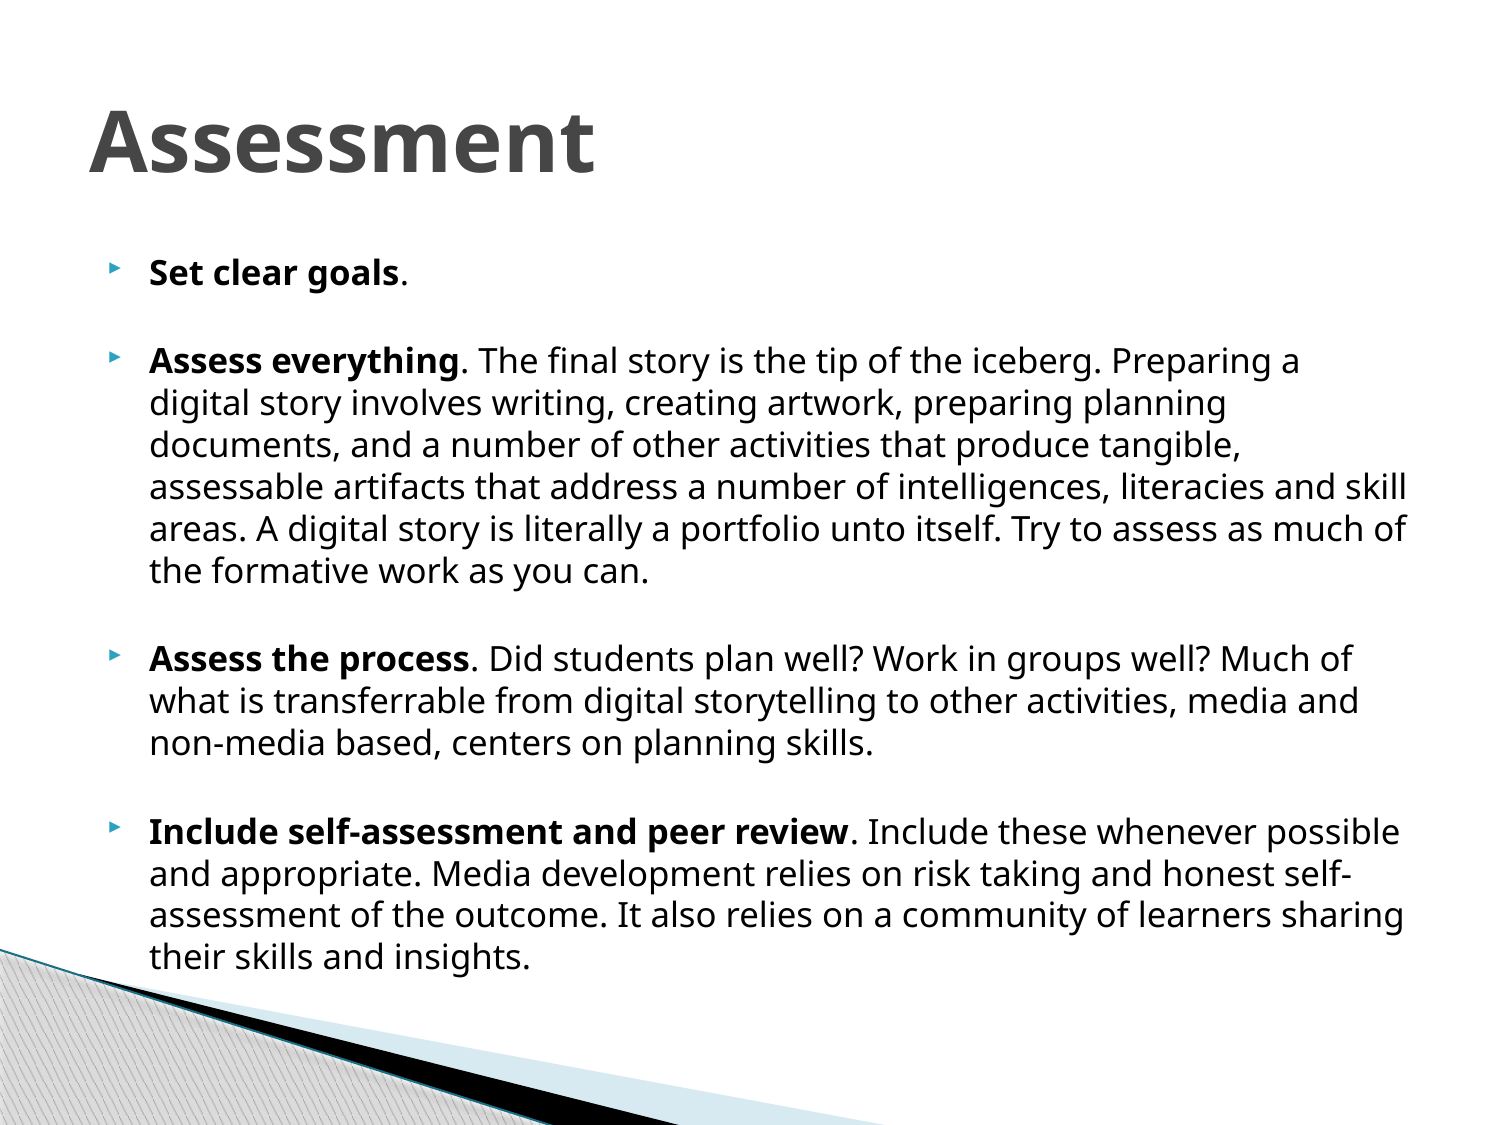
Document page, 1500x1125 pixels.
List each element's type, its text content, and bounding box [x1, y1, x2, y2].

list Set clear goals. Assess everything. The final story is the tip of the iceberg. Preparing a digital story involves writing, creating artwork, preparing planning documents, and a number of other activities that produce tangible, assessable artifacts that address a number of intelligences, literacies and skill areas. A digital story is literally a portfolio unto itself. Try to assess as much of the formative work as you can. Assess the process. Did students plan well? Work in groups well? Much of what is transferrable from digital storytelling to other activities, media and non-media based, centers on planning skills. Include self-assessment and peer review. Include these whenever possible and appropriate. Media development relies on risk taking and honest self-assessment of the outcome. It also relies on a community of learners sharing their skills and insights. [75, 243, 1425, 986]
title Assessment [75, 45, 1425, 233]
